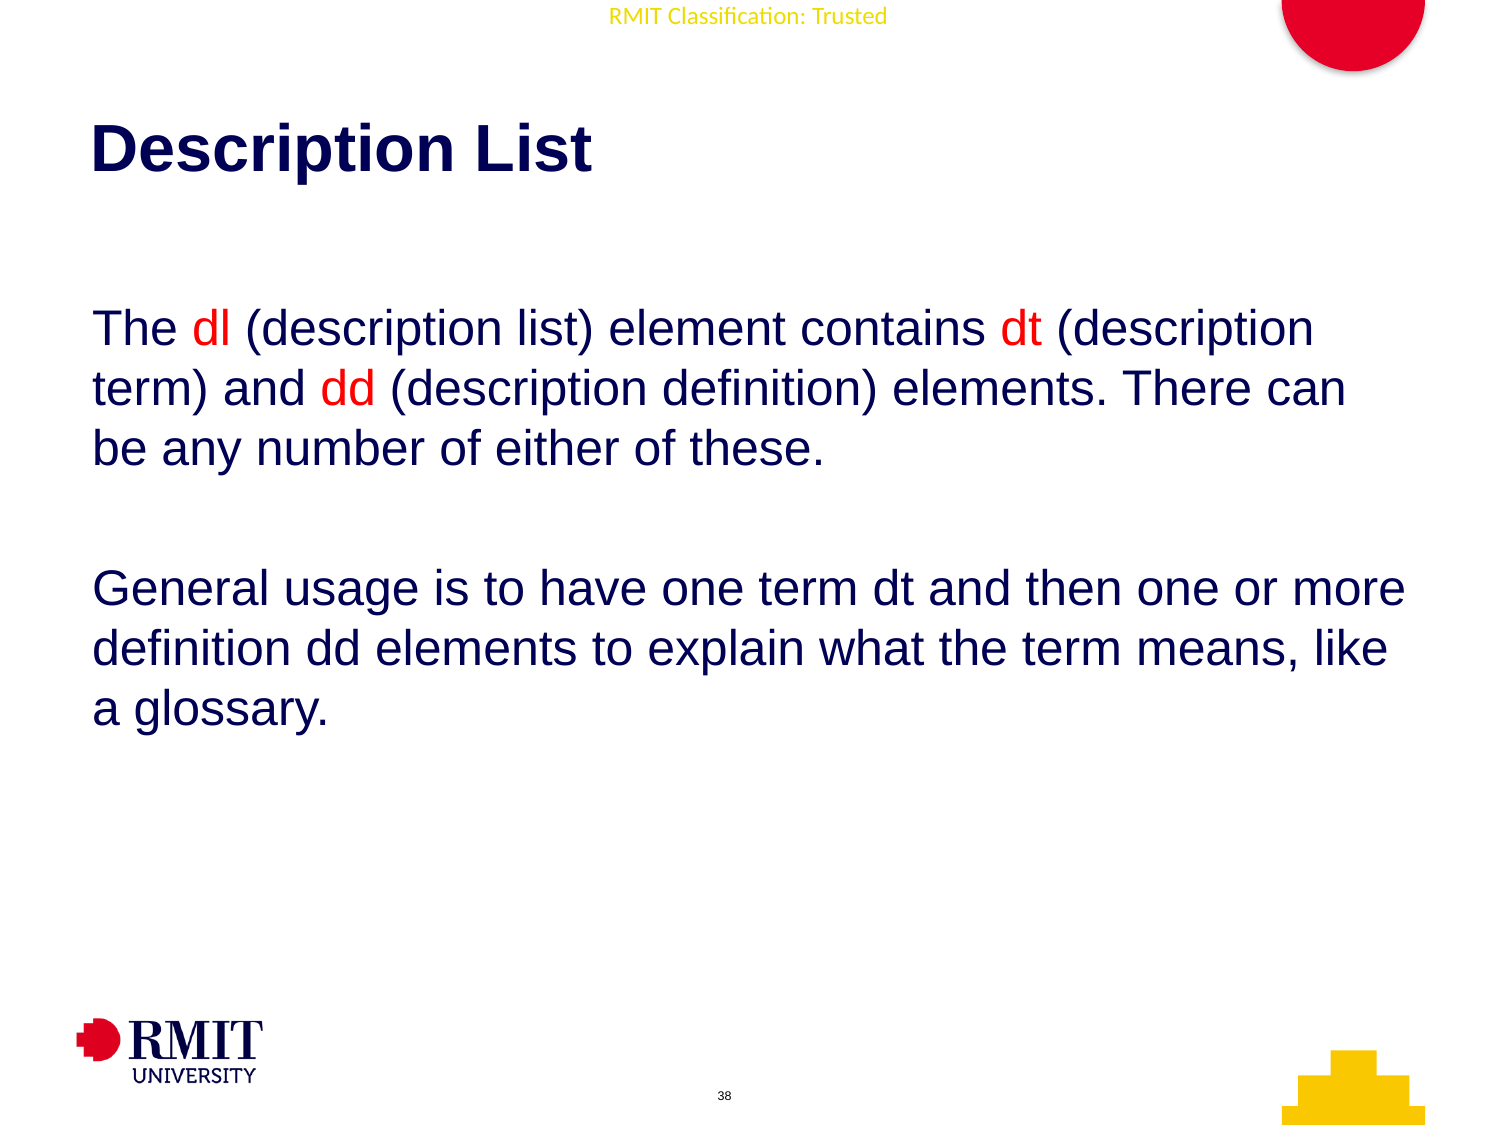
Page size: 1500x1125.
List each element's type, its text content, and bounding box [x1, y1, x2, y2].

picture [57, 1001, 281, 1102]
title Description List [75, 23, 1237, 267]
list The dl (description list) element contains dt (description term) and dd (description definition) elements. There can be any number of either of these. General usage is to have one term dt and then one or more definition dd elements to explain what the term means, like a glossary. [75, 288, 1425, 952]
